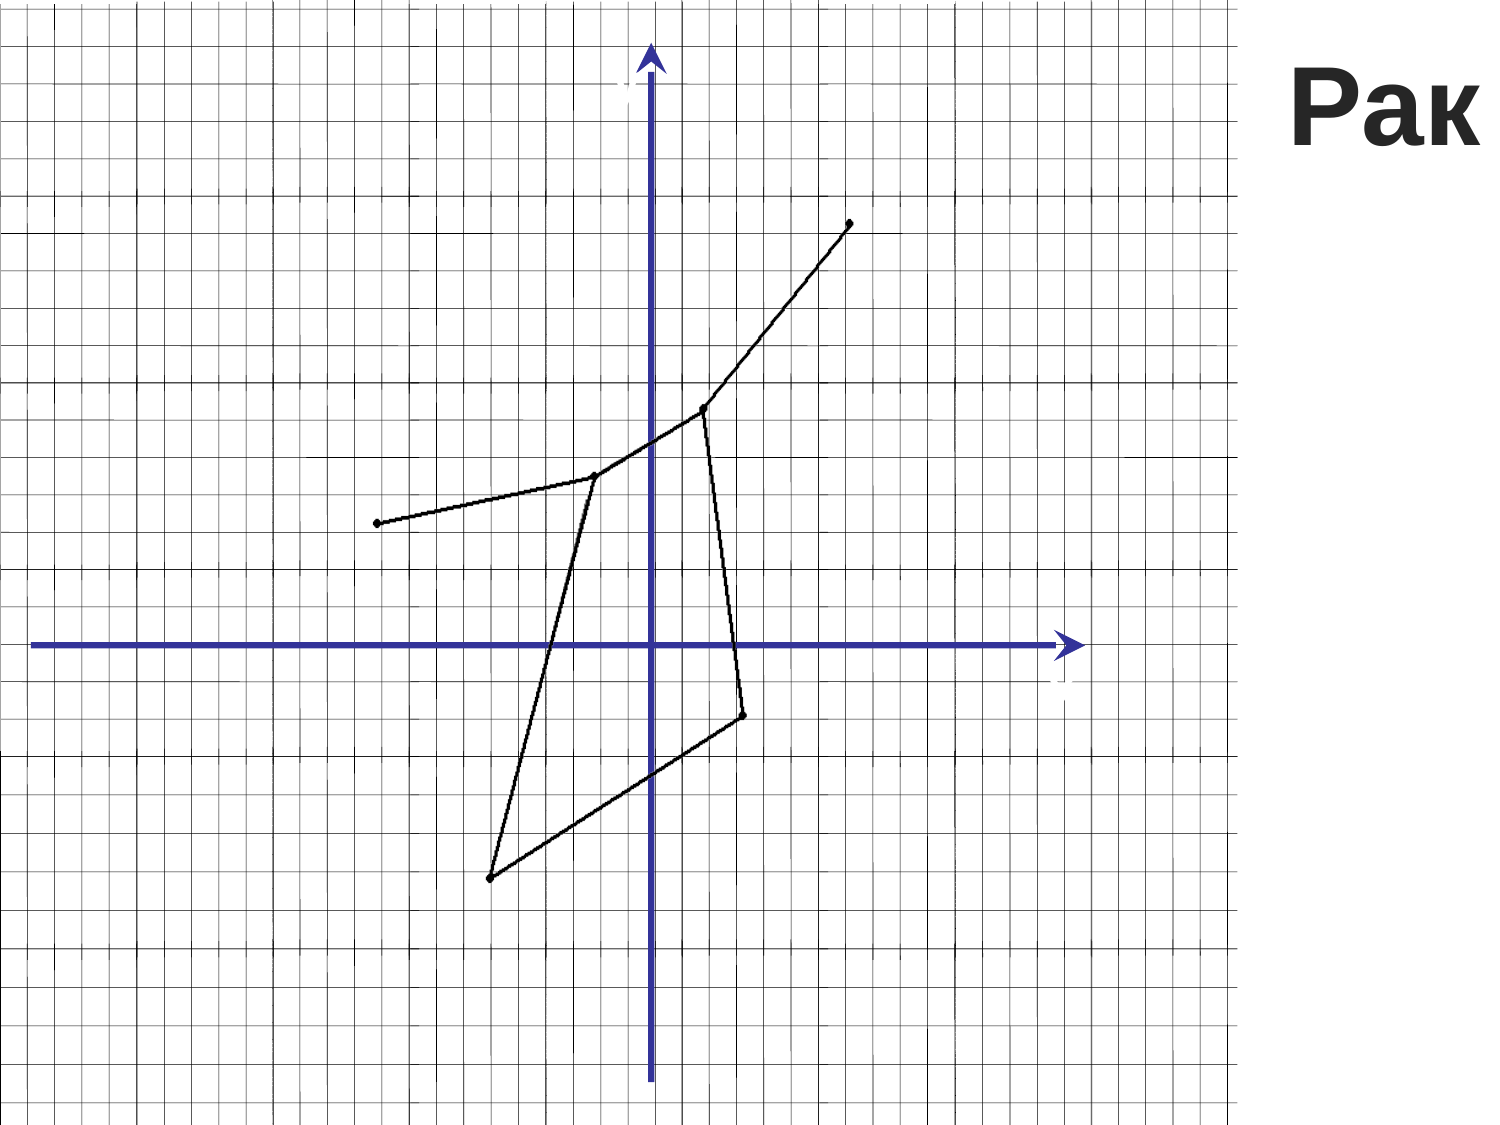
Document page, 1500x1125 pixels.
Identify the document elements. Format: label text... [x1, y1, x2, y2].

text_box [0, 373, 309, 745]
picture [314, 172, 882, 976]
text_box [0, 0, 1238, 373]
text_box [886, 373, 1238, 746]
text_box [0, 746, 1238, 1125]
text_box Рак [1272, 25, 1496, 176]
